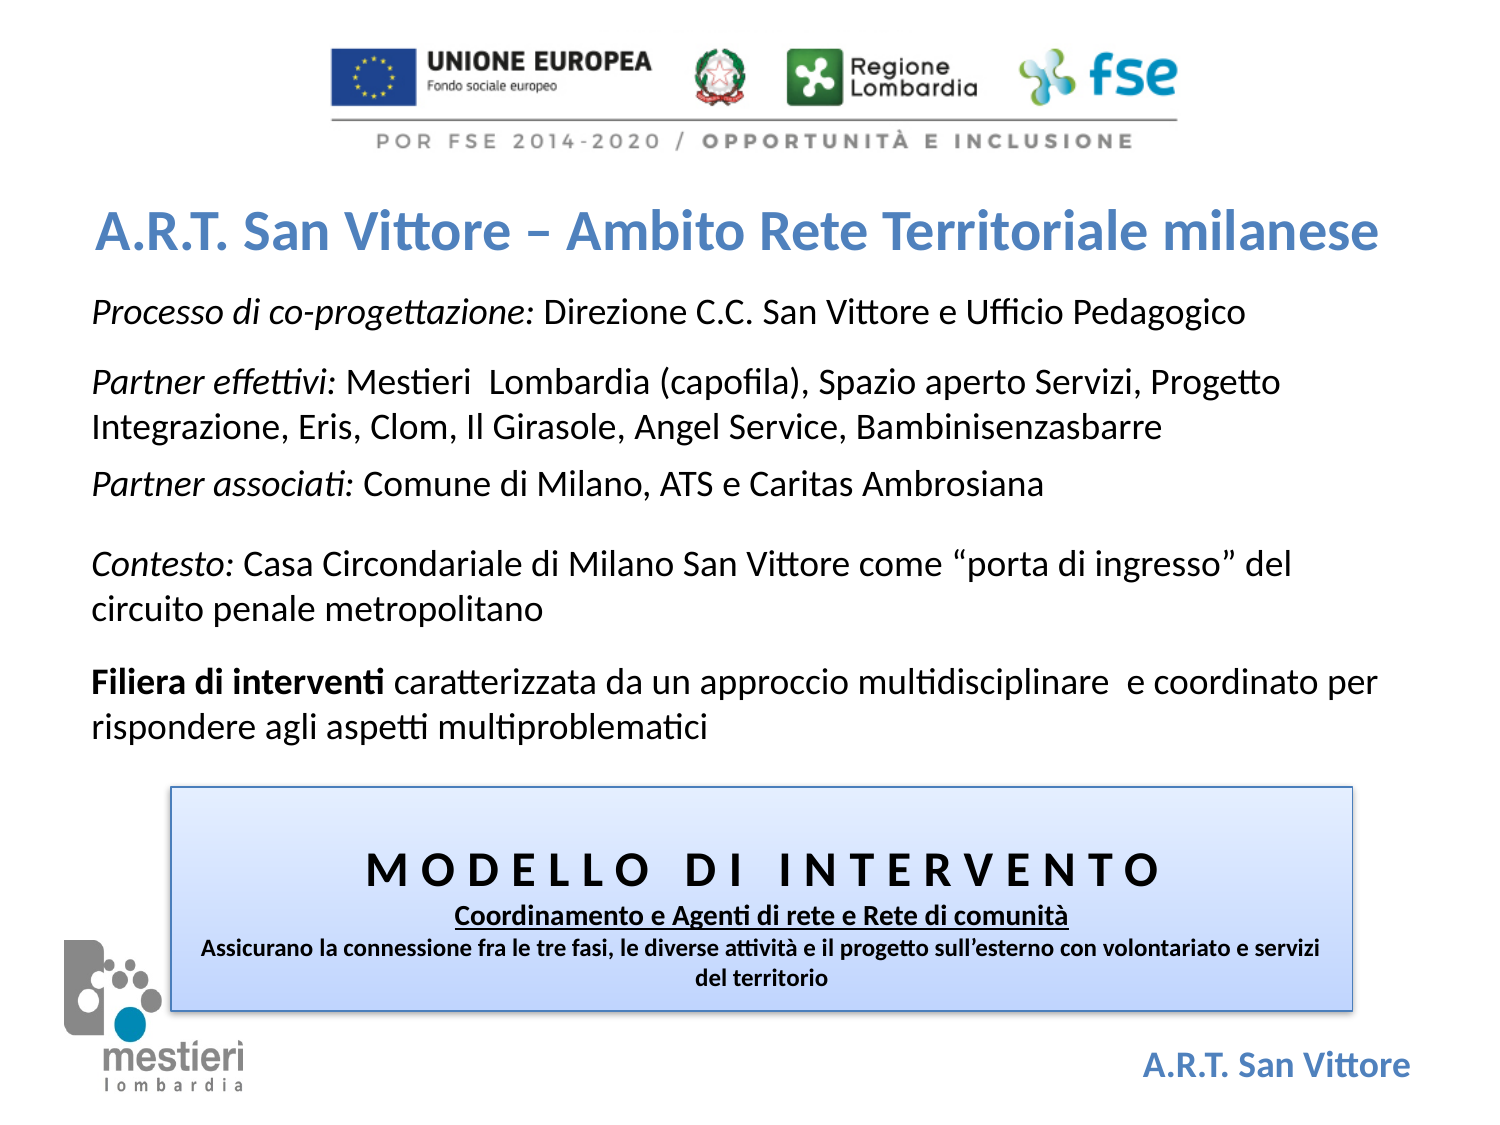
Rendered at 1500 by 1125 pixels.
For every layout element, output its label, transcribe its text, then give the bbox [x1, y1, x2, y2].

text_box MODELLO DI INTERVENTO Coordinamento e Agenti di rete e Rete di comunità Assicurano la connessione fra le tre fasi, le diverse attività e il progetto sull’esterno con volontariato e servizi del territorio [170, 786, 1353, 1012]
text_box A.R.T. San Vittore – Ambito Rete Territoriale milanese Processo di co-progettazione: Direzione C.C. San Vittore e Ufficio Pedagogico Partner effettivi: Mestieri Lombardia (capofila), Spazio aperto Servizi, Progetto Integrazione, Eris, Clom, Il Girasole, Angel Service, Bambinisenzasbarre Partner associati: Comune di Milano, ATS e Caritas Ambrosiana Contesto: Casa Circondariale di Milano San Vittore come “porta di ingresso” del circuito penale metropolitano Filiera di interventi caratterizzata da un approccio multidisciplinare e coordinato per rispondere agli aspetti multiproblematici [76, 184, 1400, 755]
picture [312, 30, 1188, 161]
picture [64, 940, 243, 1094]
